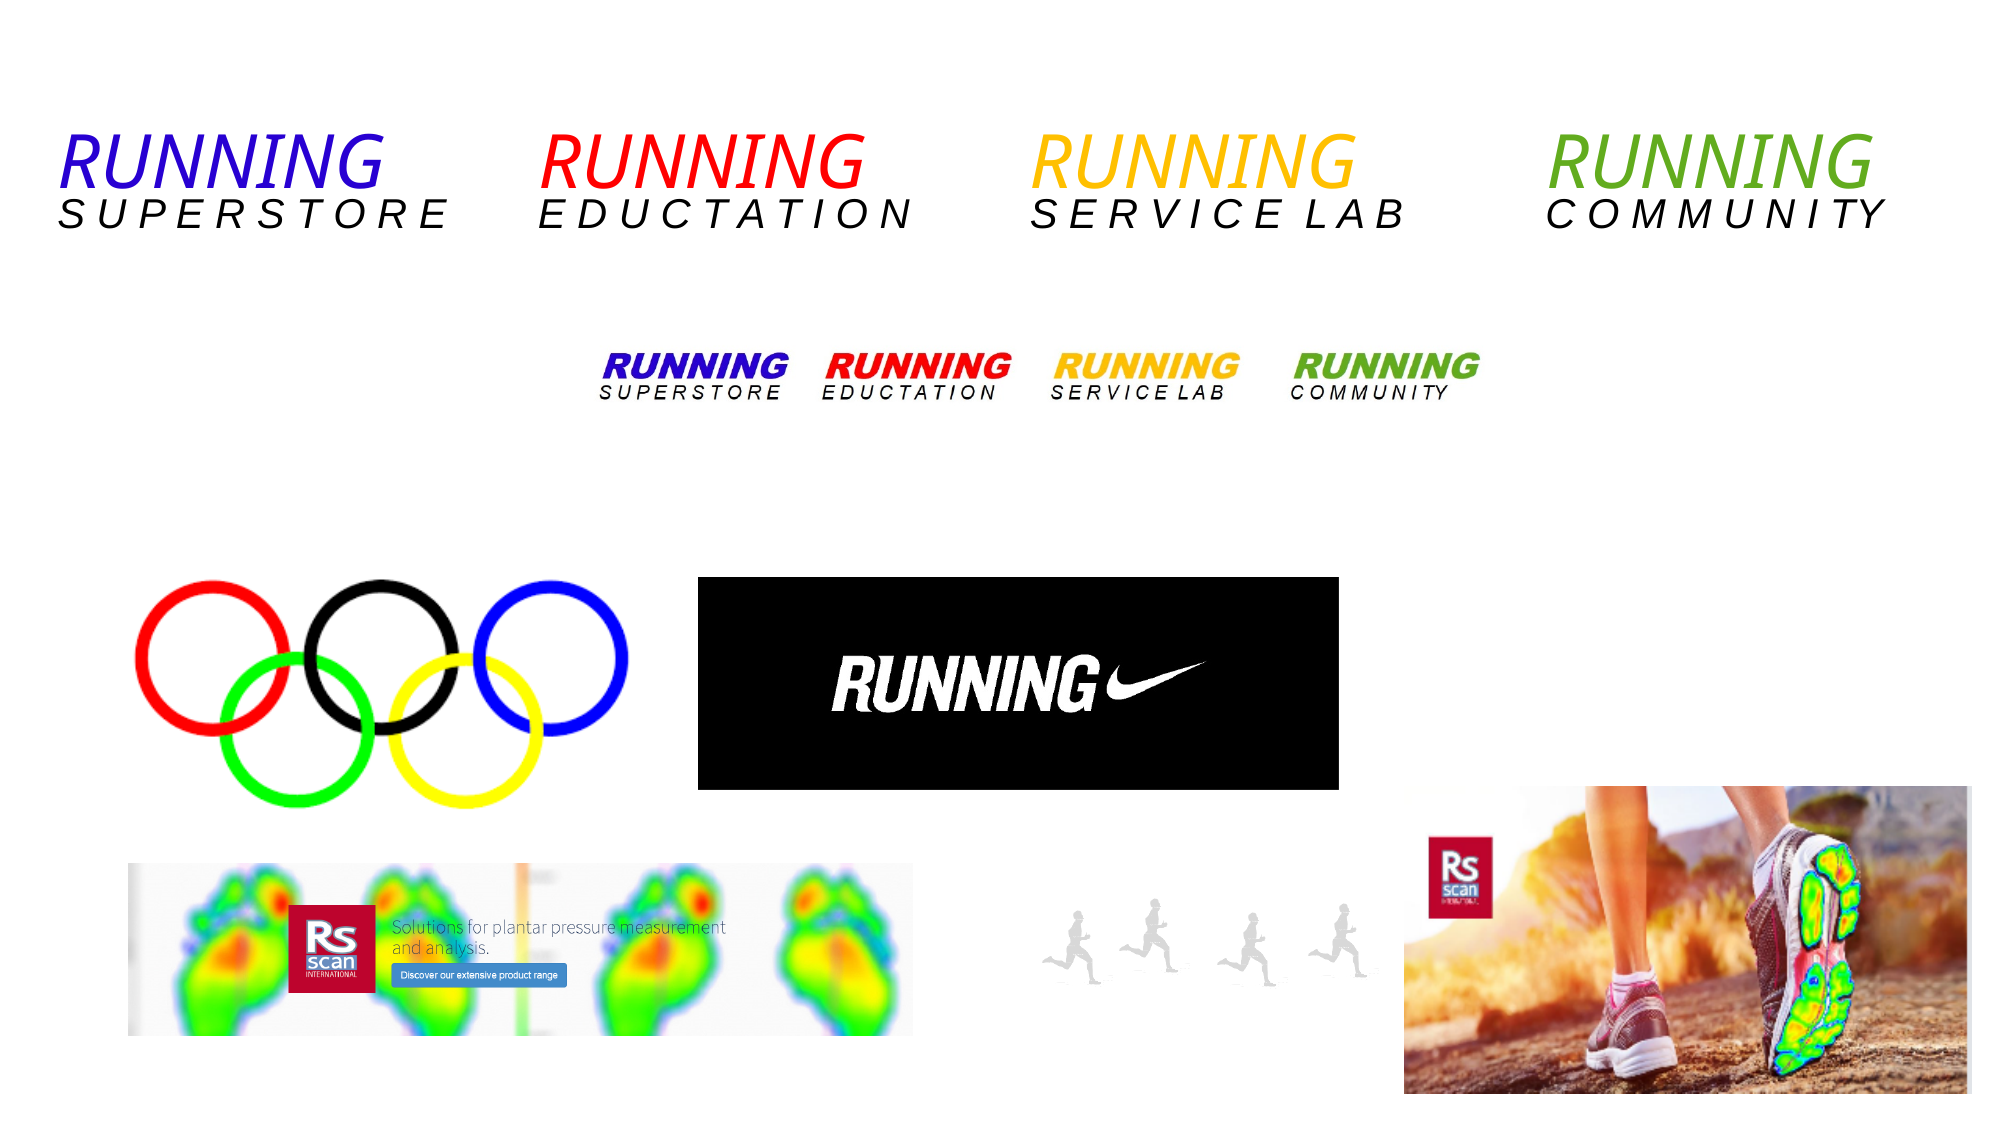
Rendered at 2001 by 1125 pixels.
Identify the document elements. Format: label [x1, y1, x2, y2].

text_box [0, 106, 445, 246]
picture [698, 577, 1339, 790]
picture [128, 863, 913, 1036]
picture [128, 572, 633, 817]
picture [556, 334, 1532, 415]
text_box [445, 106, 1060, 246]
picture [1032, 893, 1396, 989]
picture [1404, 785, 1972, 1094]
text_box [1060, 106, 1453, 246]
text_box [1453, 106, 2000, 246]
